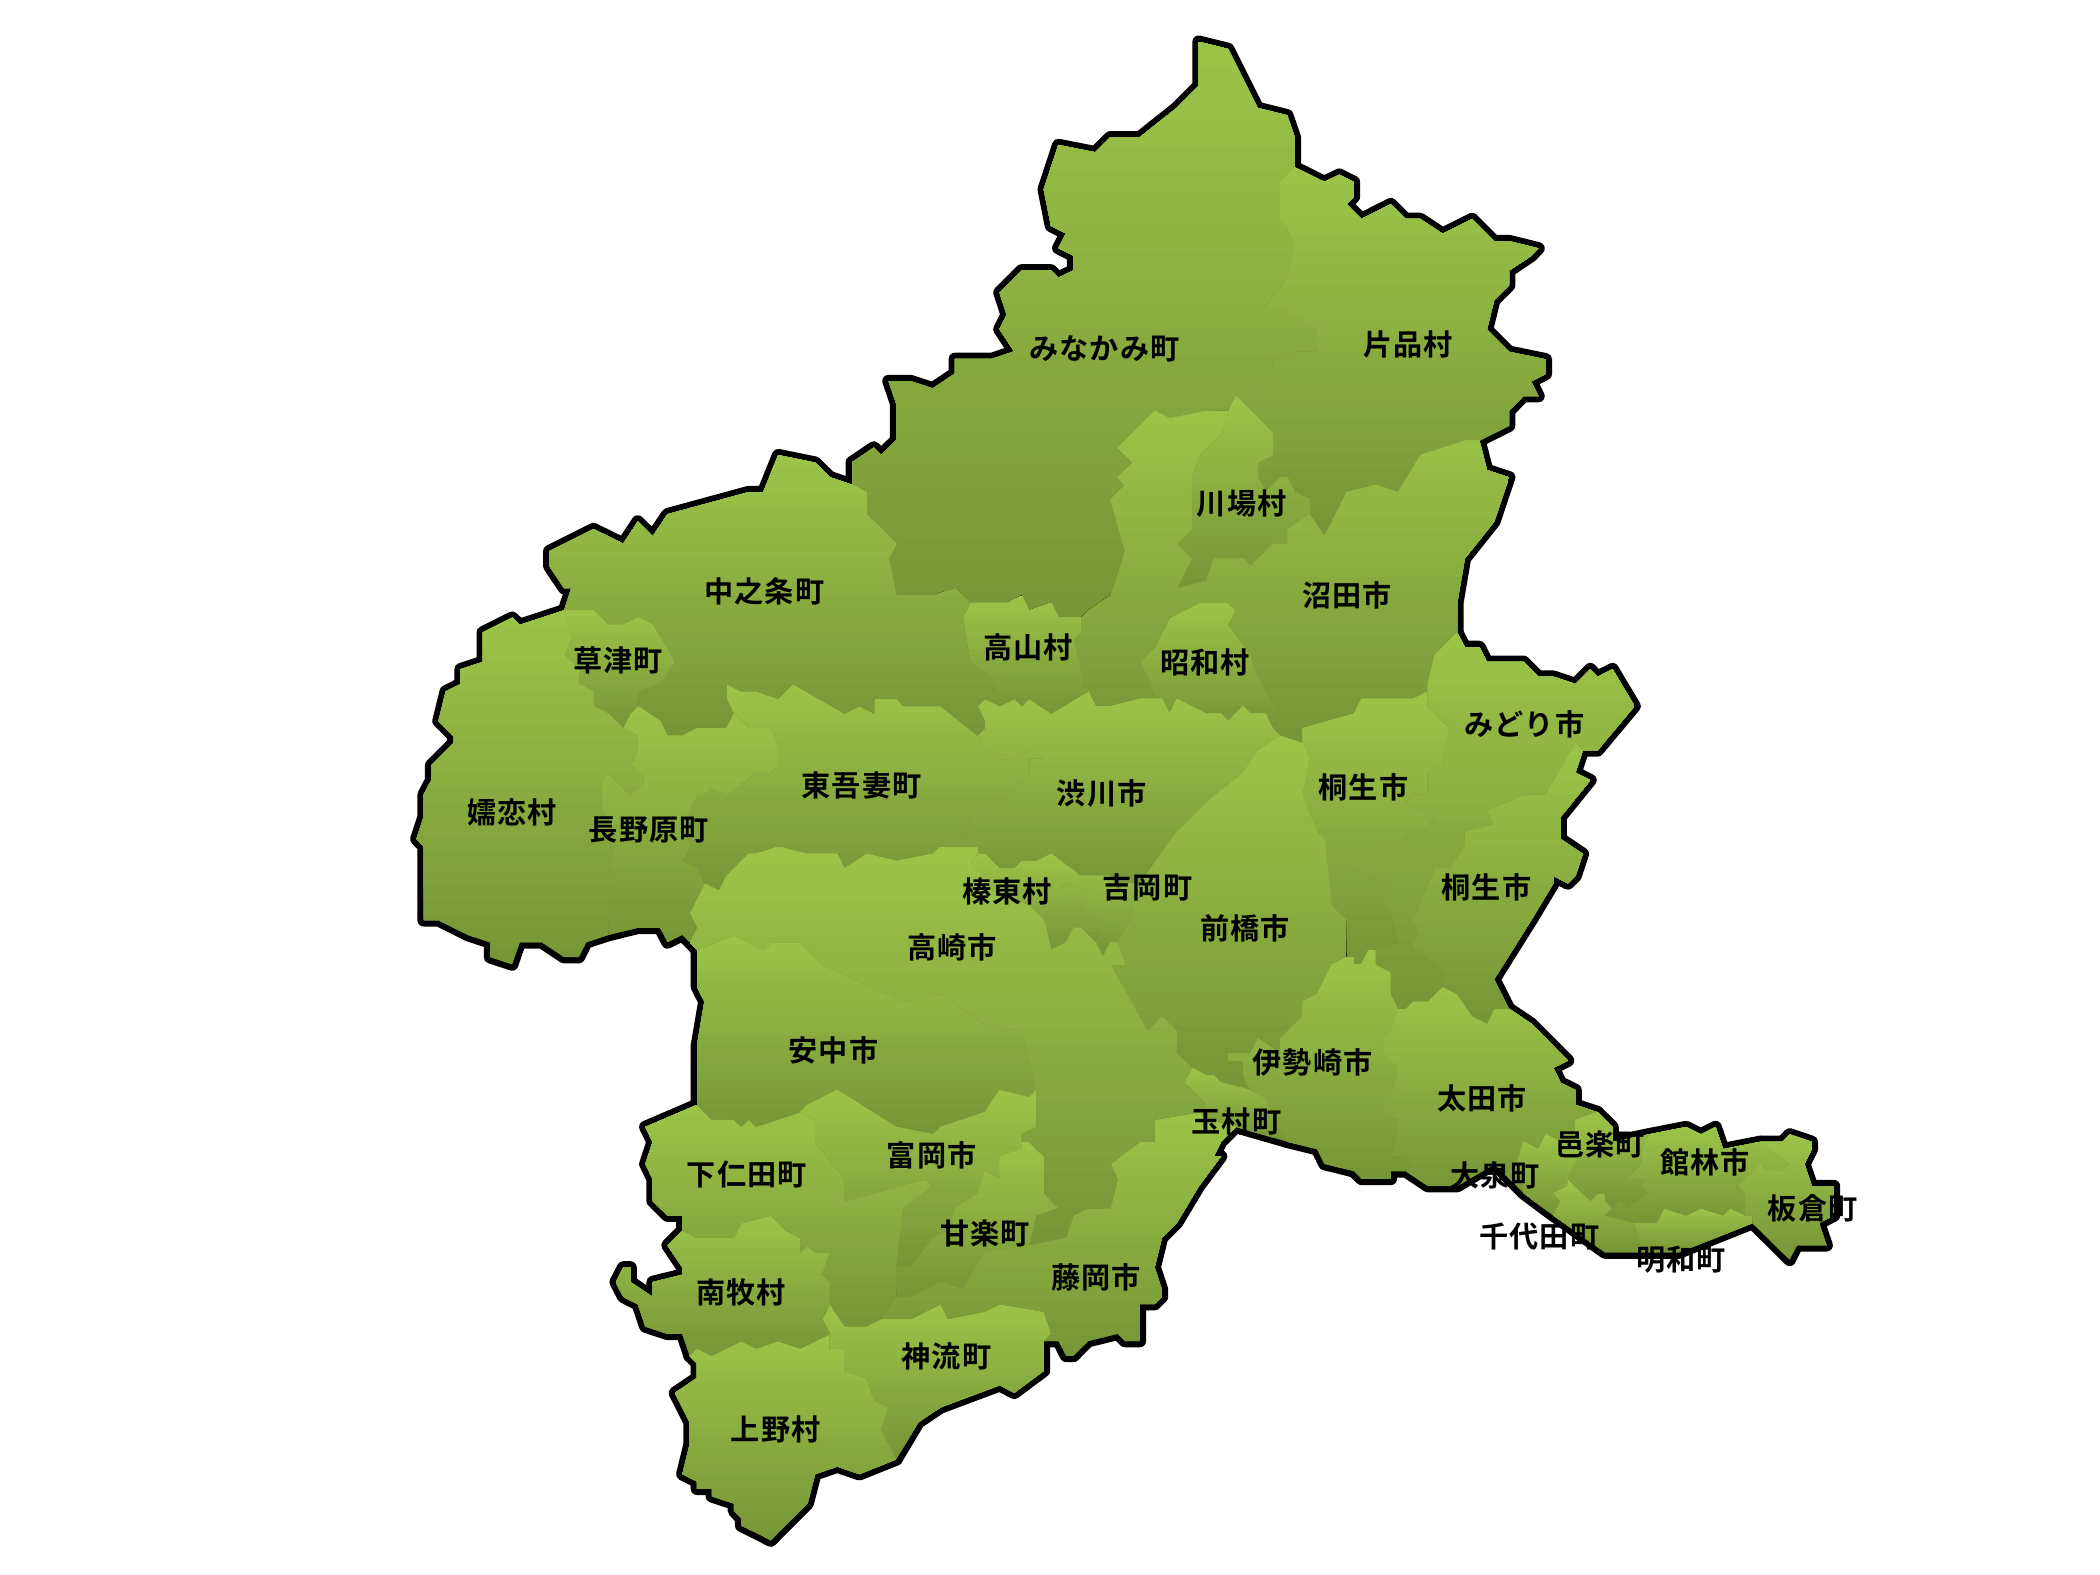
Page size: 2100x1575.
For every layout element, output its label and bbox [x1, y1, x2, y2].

text_box [450, 318, 1875, 1455]
text_box [416, 41, 1835, 1541]
